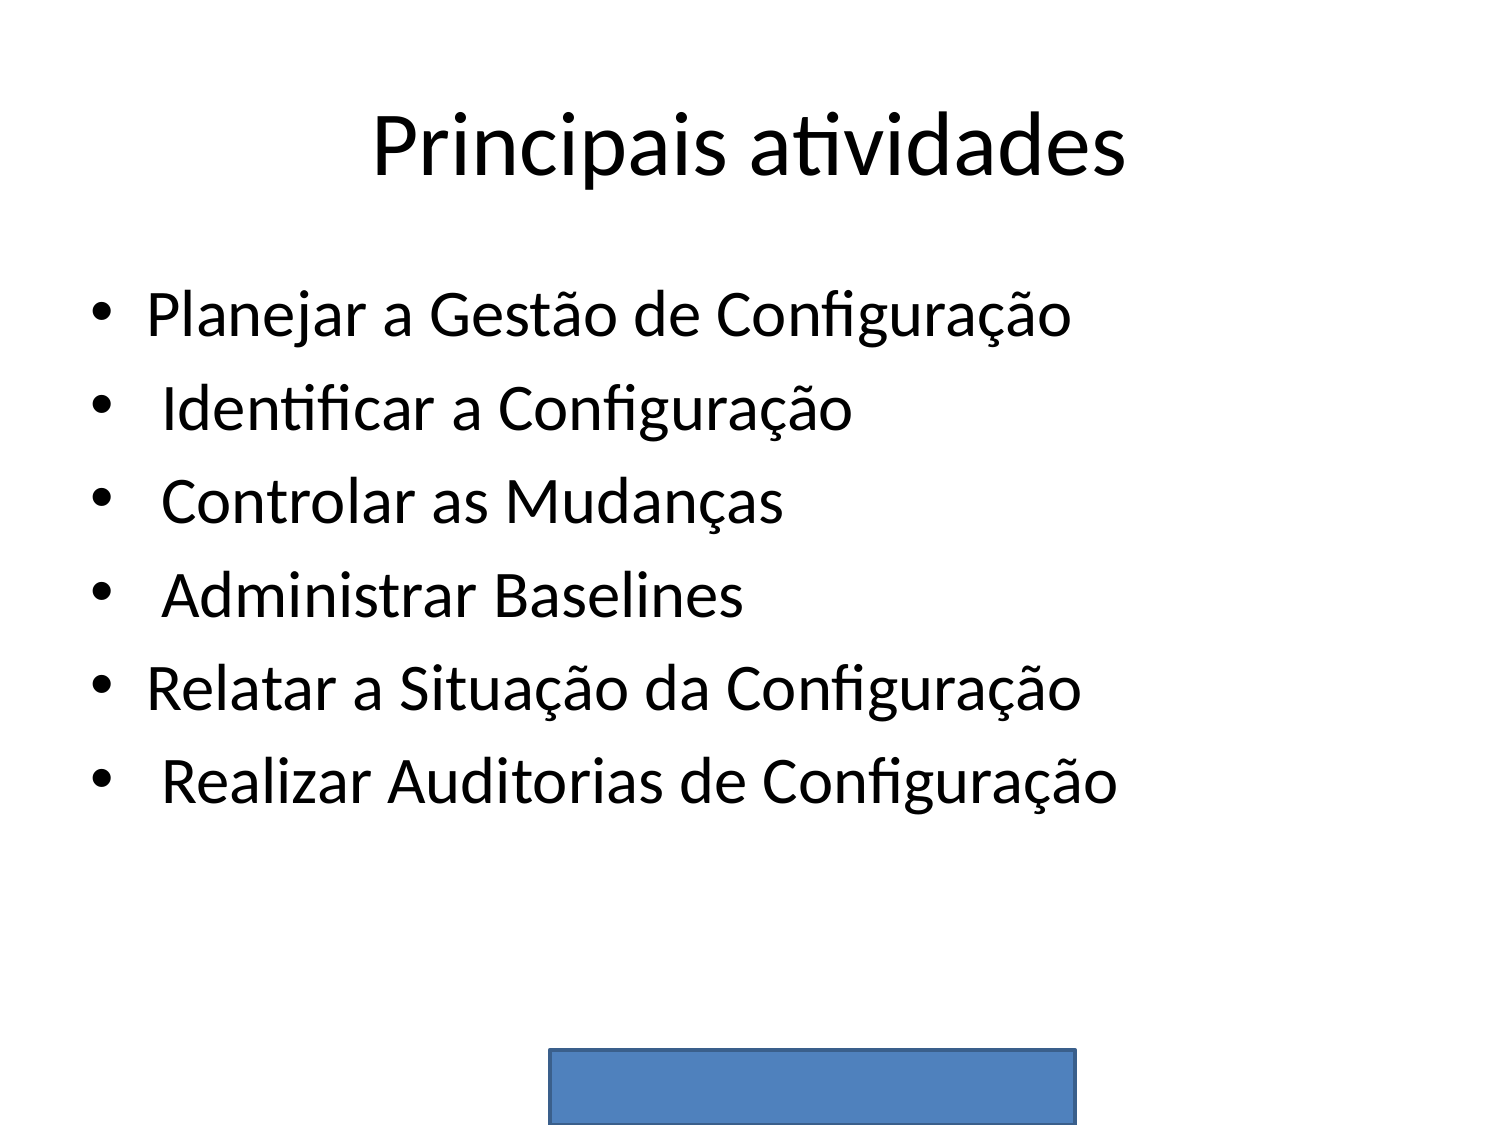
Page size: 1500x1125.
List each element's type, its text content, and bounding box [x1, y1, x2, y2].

title Principais atividades [75, 45, 1425, 233]
list Planejar a Gestão de Configuração Identificar a Configuração Controlar as Mudanças Administrar Baselines Relatar a Situação da Configuração Realizar Auditorias de Configuração [75, 262, 1425, 1005]
text_box [548, 1048, 1077, 1125]
